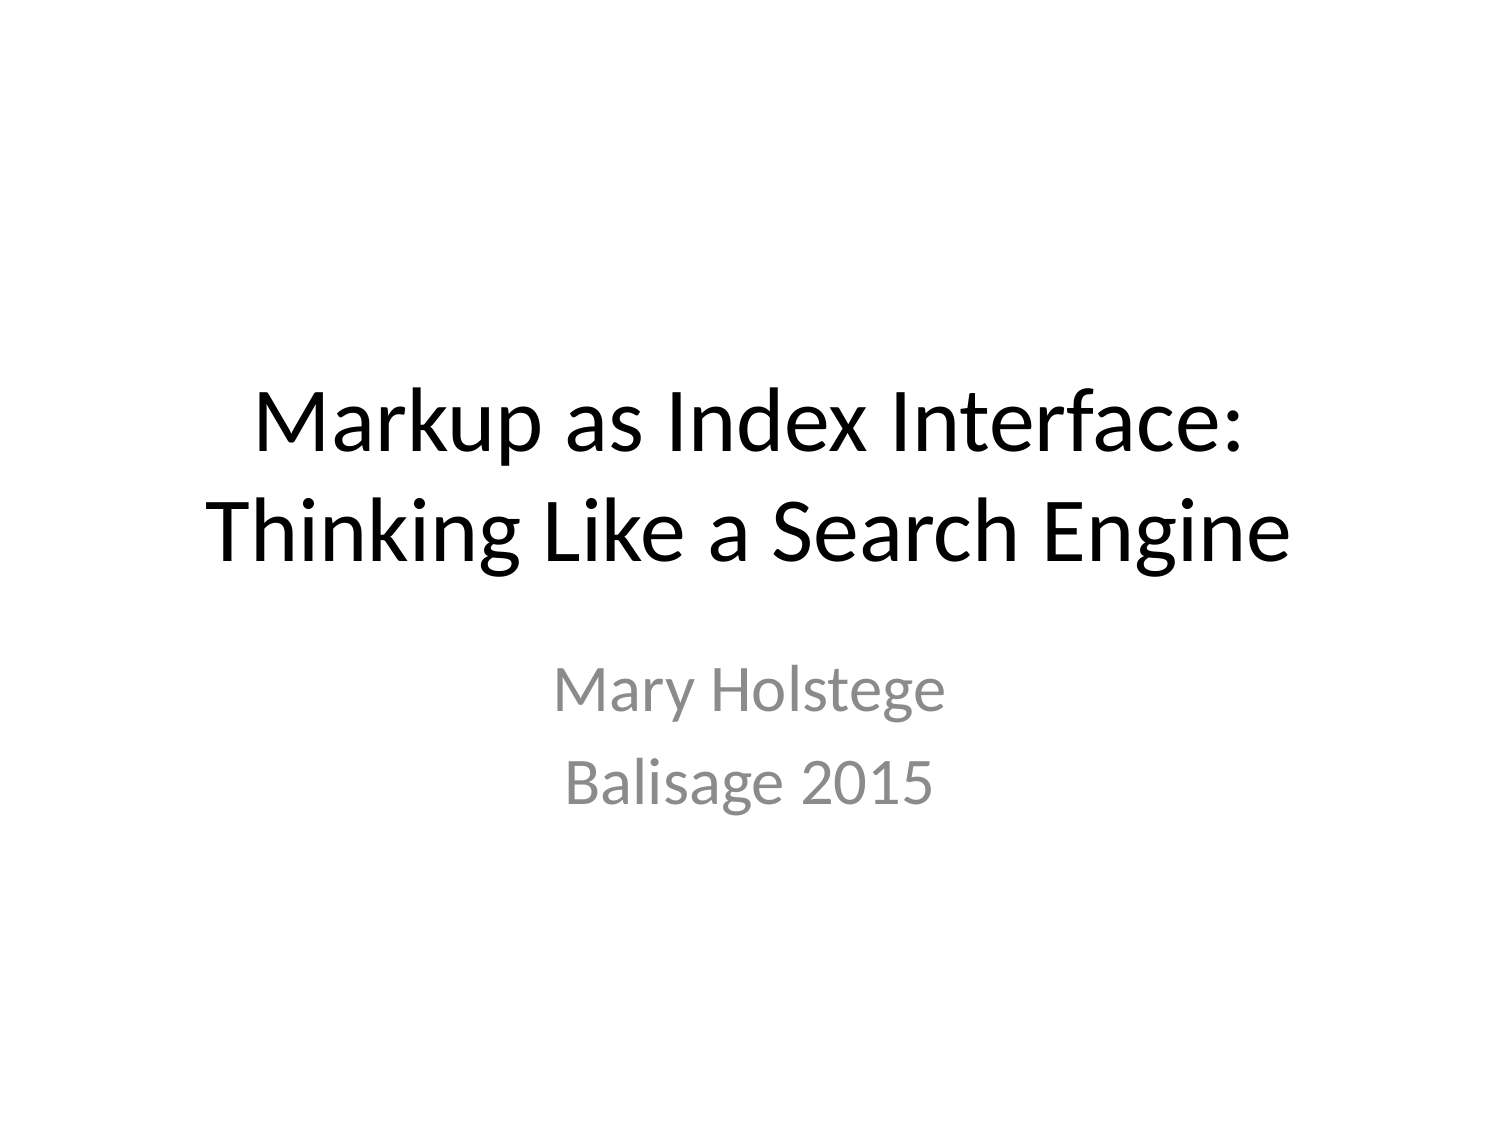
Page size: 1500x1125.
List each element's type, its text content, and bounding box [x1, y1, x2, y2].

title Markup as Index Interface: Thinking Like a Search Engine [112, 349, 1388, 591]
subtitle Mary Holstege Balisage 2015 [225, 637, 1275, 925]
